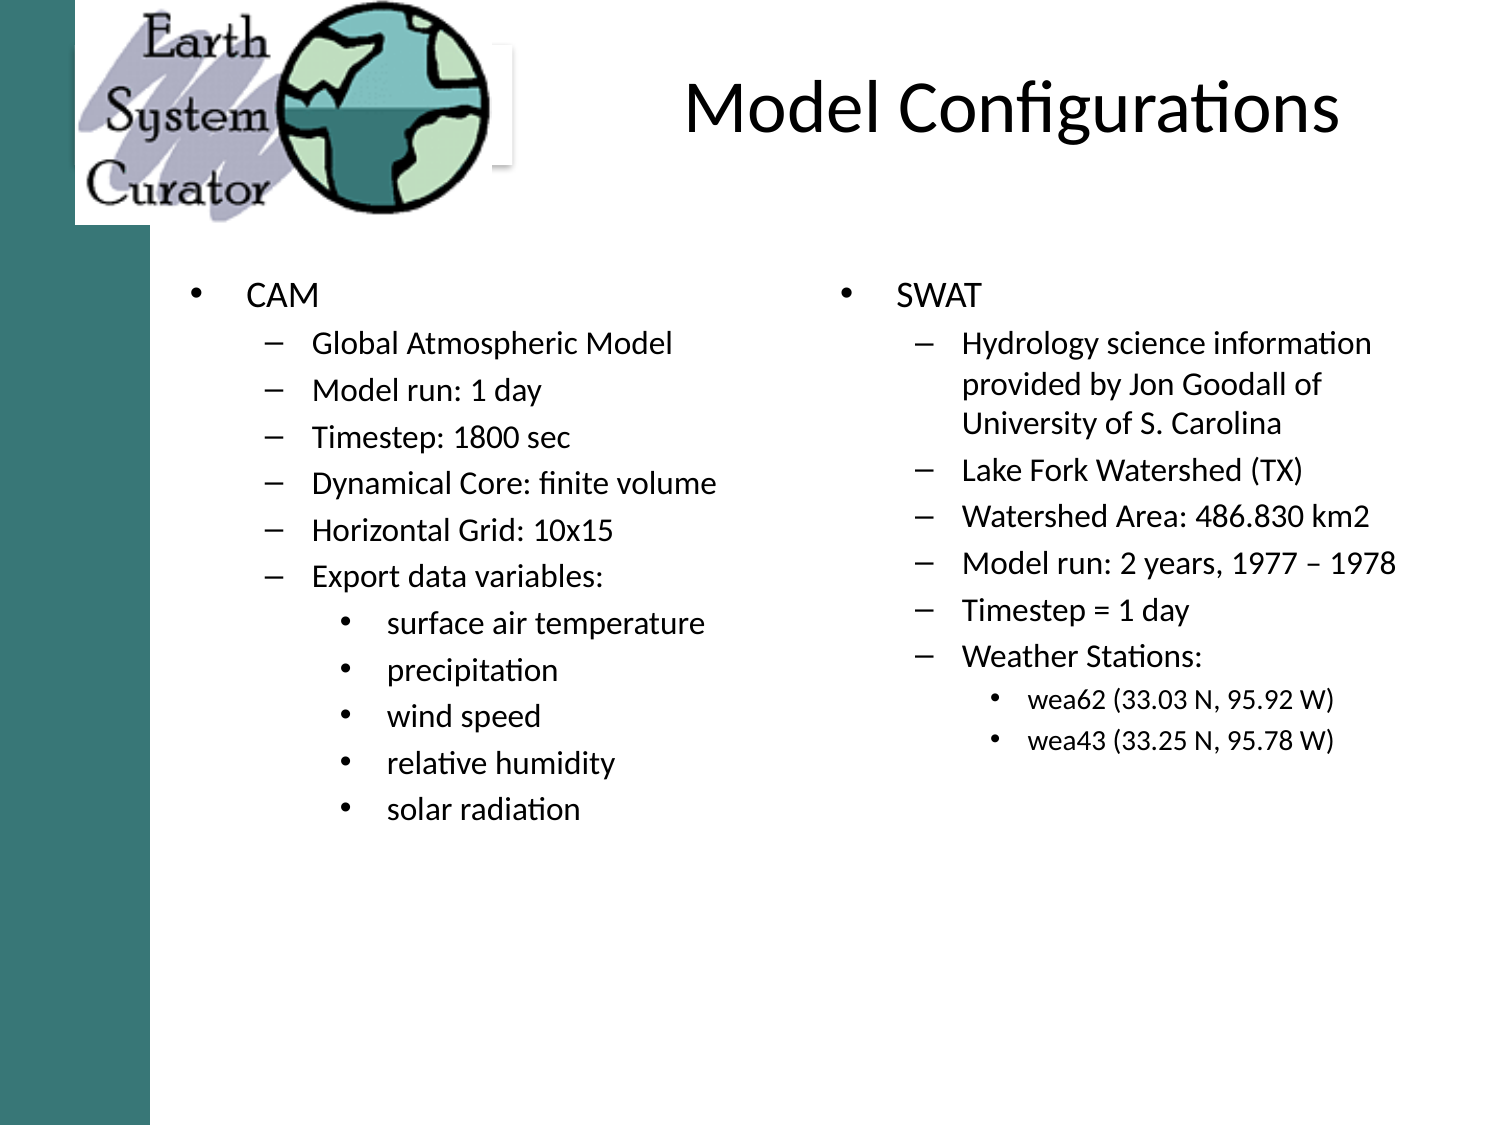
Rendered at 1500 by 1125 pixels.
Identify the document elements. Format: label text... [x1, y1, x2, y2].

title Model Configurations [599, 49, 1426, 156]
text_box CAM Global Atmospheric Model Model run: 1 day Timestep: 1800 sec Dynamical Core: finite volume Horizontal Grid: 10x15 Export data variables: surface air temperature precipitation wind speed relative humidity solar radiation [174, 262, 775, 1005]
list SWAT Hydrology science information provided by Jon Goodall of University of S. Carolina Lake Fork Watershed (TX) Watershed Area: 486.830 km2 Model run: 2 years, 1977 – 1978 Timestep = 1 day Weather Stations: wea62 (33.03 N, 95.92 W) wea43 (33.25 N, 95.78 W) [824, 262, 1476, 1006]
picture [75, 0, 492, 225]
